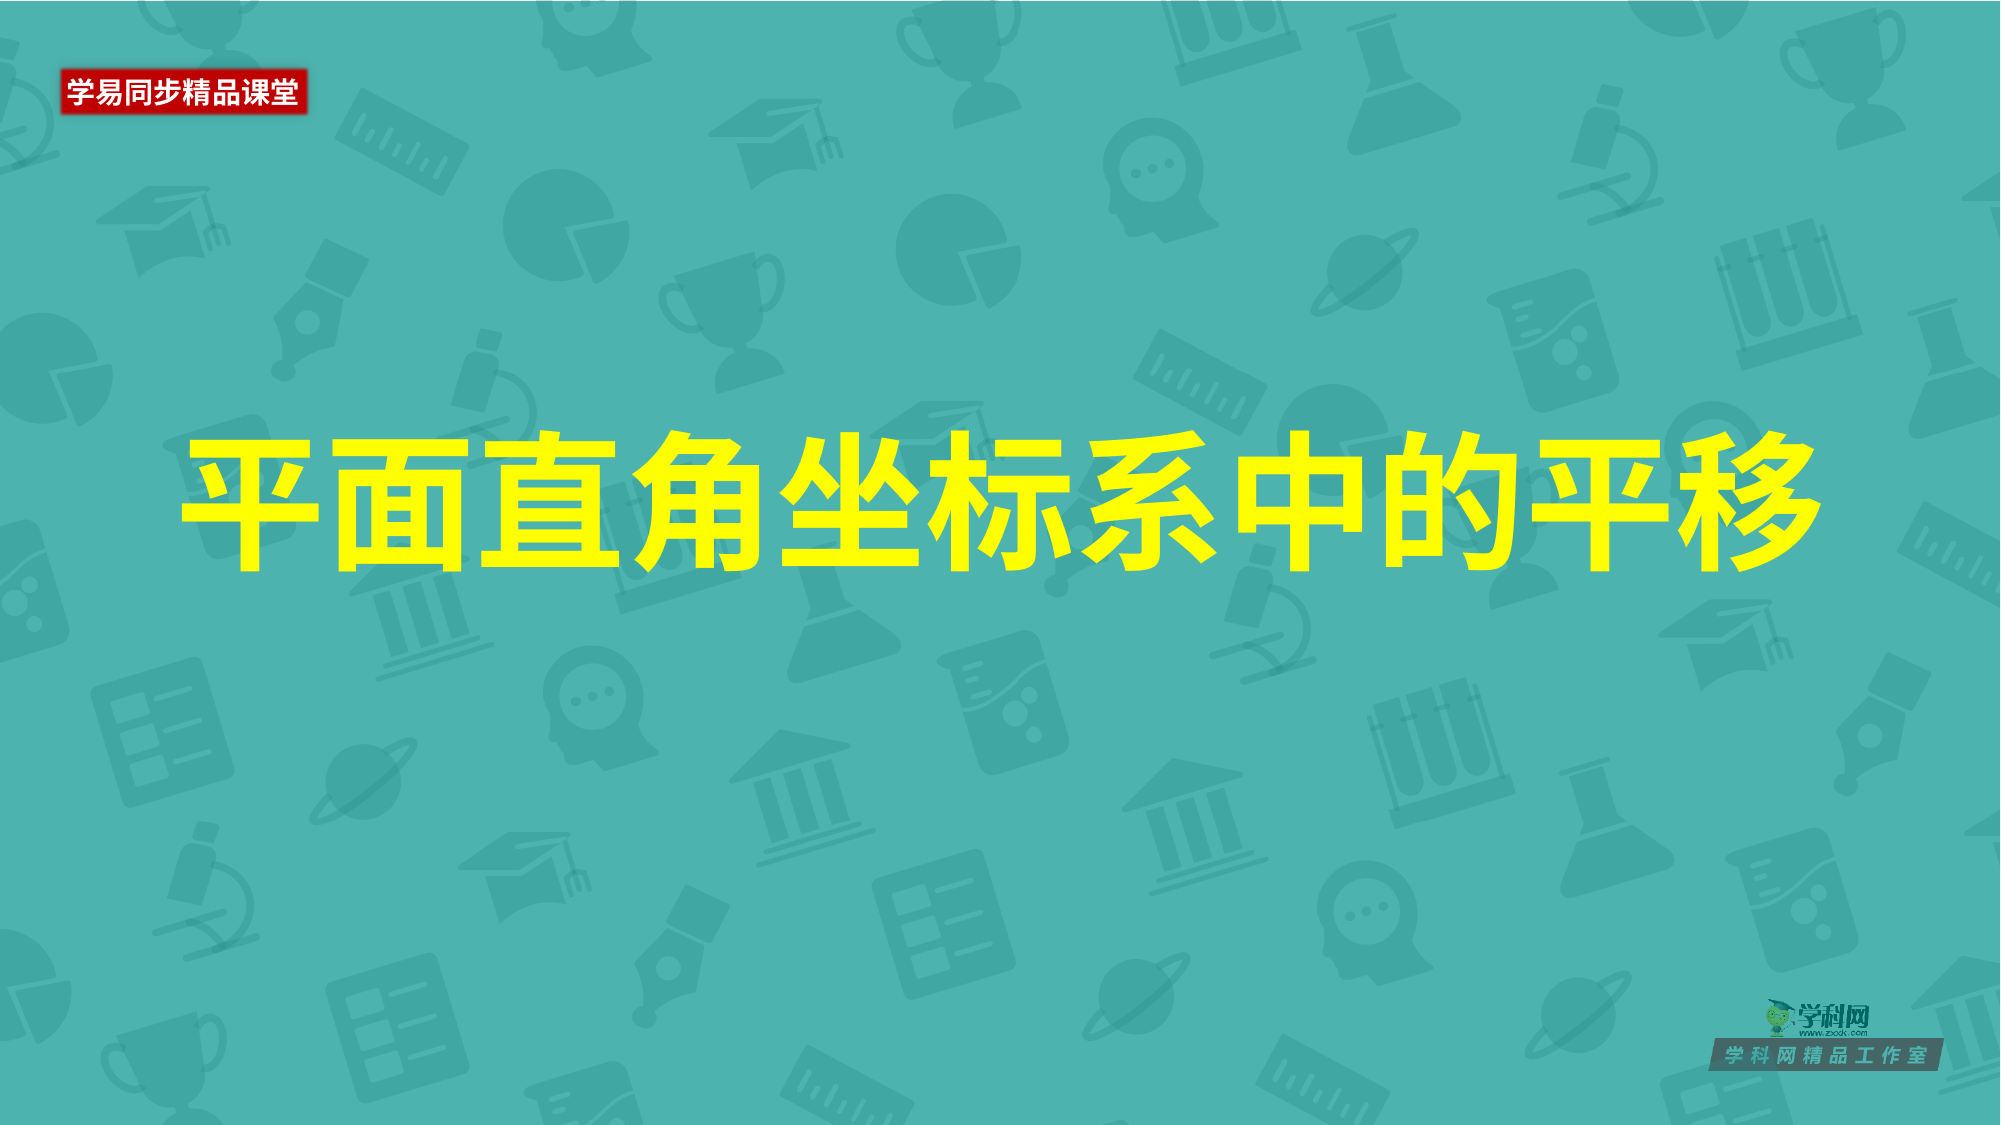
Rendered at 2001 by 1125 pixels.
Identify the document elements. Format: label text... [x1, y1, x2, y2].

text_box 平面直角坐标系中的平移 [114, 400, 1888, 596]
text_box 学易同步精品课堂 [64, 72, 305, 112]
picture [0, 0, 2001, 1125]
